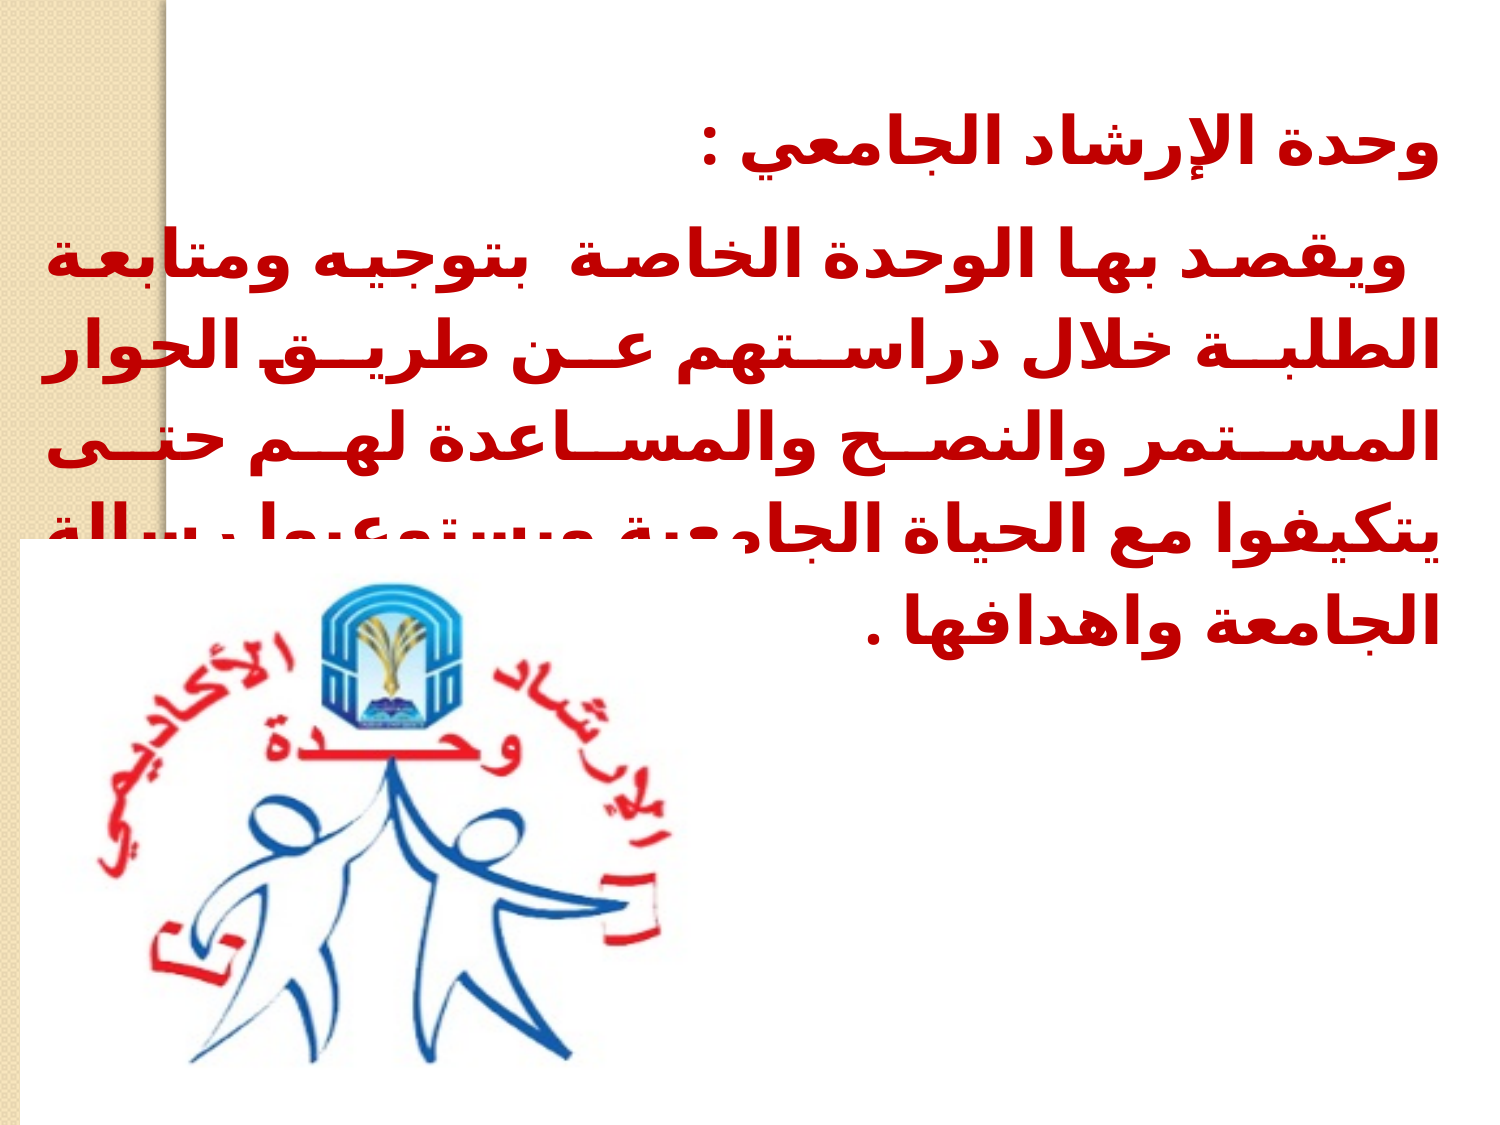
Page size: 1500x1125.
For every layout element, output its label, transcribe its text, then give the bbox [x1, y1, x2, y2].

picture [19, 539, 745, 1125]
text_box وحدة الإرشاد الجامعي : ويقصد بها الوحدة الخاصة بتوجيه ومتابعة الطلبة خلال دراستهم عن طريق الحوار المستمر والنصح والمساعدة لهم حتى يتكيفوا مع الحياة الجامعية ويستوعبوا رسالة الجامعة واهدافها . [29, 78, 1459, 666]
